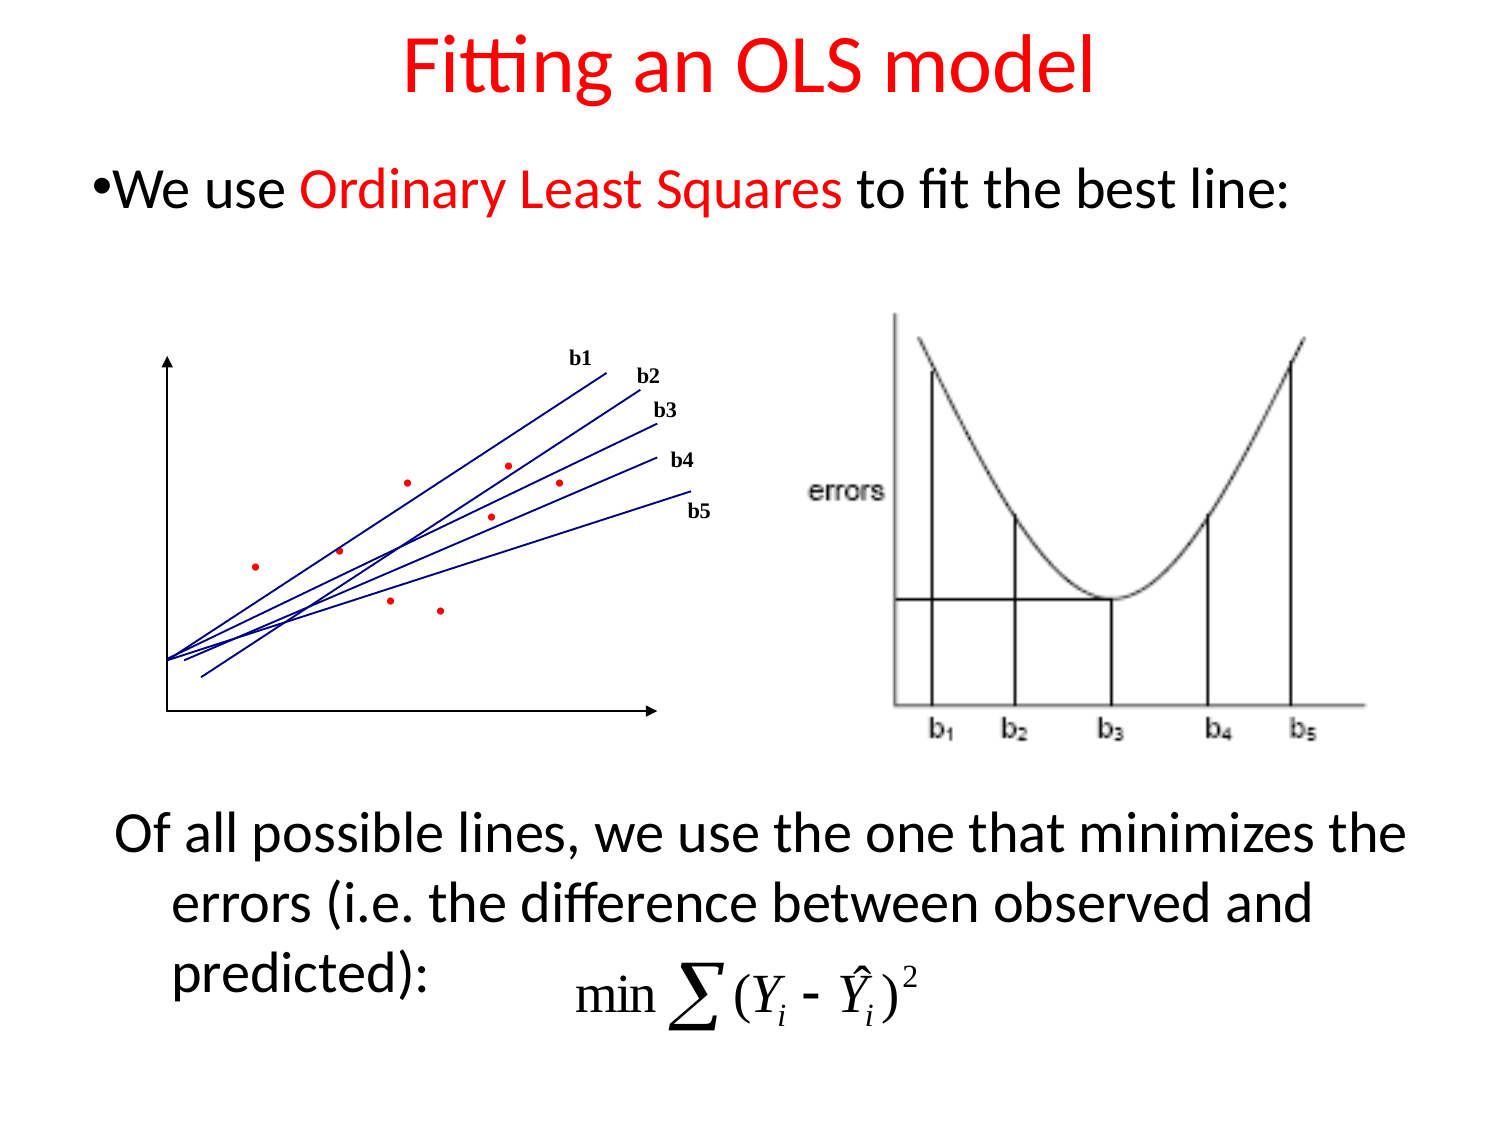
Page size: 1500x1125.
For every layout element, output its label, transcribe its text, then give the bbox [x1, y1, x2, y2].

title Fitting an OLS model [75, 0, 1425, 154]
list We use Ordinary Least Squares to fit the best line: [76, 143, 1427, 1089]
text_box Of all possible lines, we use the one that minimizes the errors (i.e. the difference between observed and predicted): [100, 786, 1500, 1125]
picture [720, 298, 1460, 790]
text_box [82, 237, 759, 761]
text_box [566, 952, 932, 1045]
